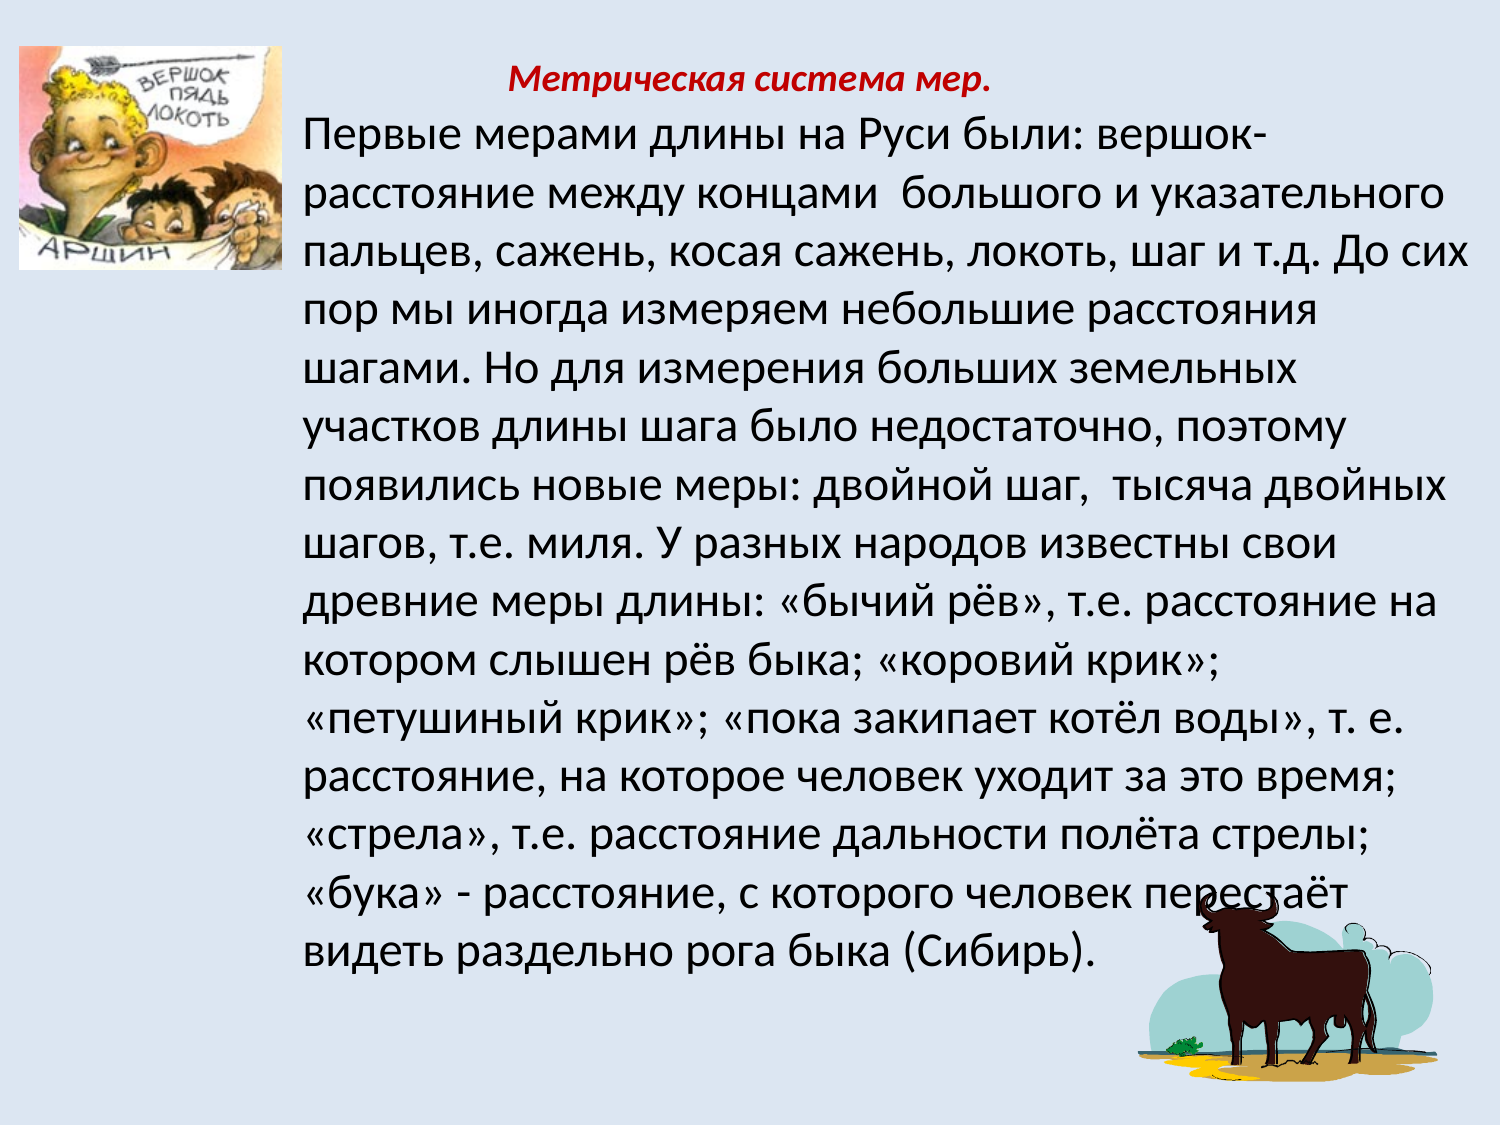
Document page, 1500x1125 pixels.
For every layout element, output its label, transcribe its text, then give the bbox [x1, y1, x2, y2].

picture [18, 46, 282, 270]
picture [1136, 890, 1439, 1083]
title Метрическая система мер. [279, 45, 1425, 93]
list Первые мерами длины на Руси были: вершок-расстояние между концами большого и указательного пальцев, сажень, косая сажень, локоть, шаг и т.д. До сих пор мы иногда измеряем небольшие расстояния шагами. Но для измерения больших земельных участков длины шага было недостаточно, поэтому появились новые меры: двойной шаг, тысяча двойных шагов, т.е. миля. У разных народов известны свои древние меры длины: «бычий рёв», т.е. расстояние на котором слышен рёв быка; «коровий крик»; «петушиный крик»; «пока закипает котёл воды», т. е. расстояние, на которое человек уходит за это время; «стрела», т.е. расстояние дальности полёта стрелы; «бука» - расстояние, с которого человек перестаёт видеть раздельно рога быка (Сибирь). [234, 93, 1500, 1008]
